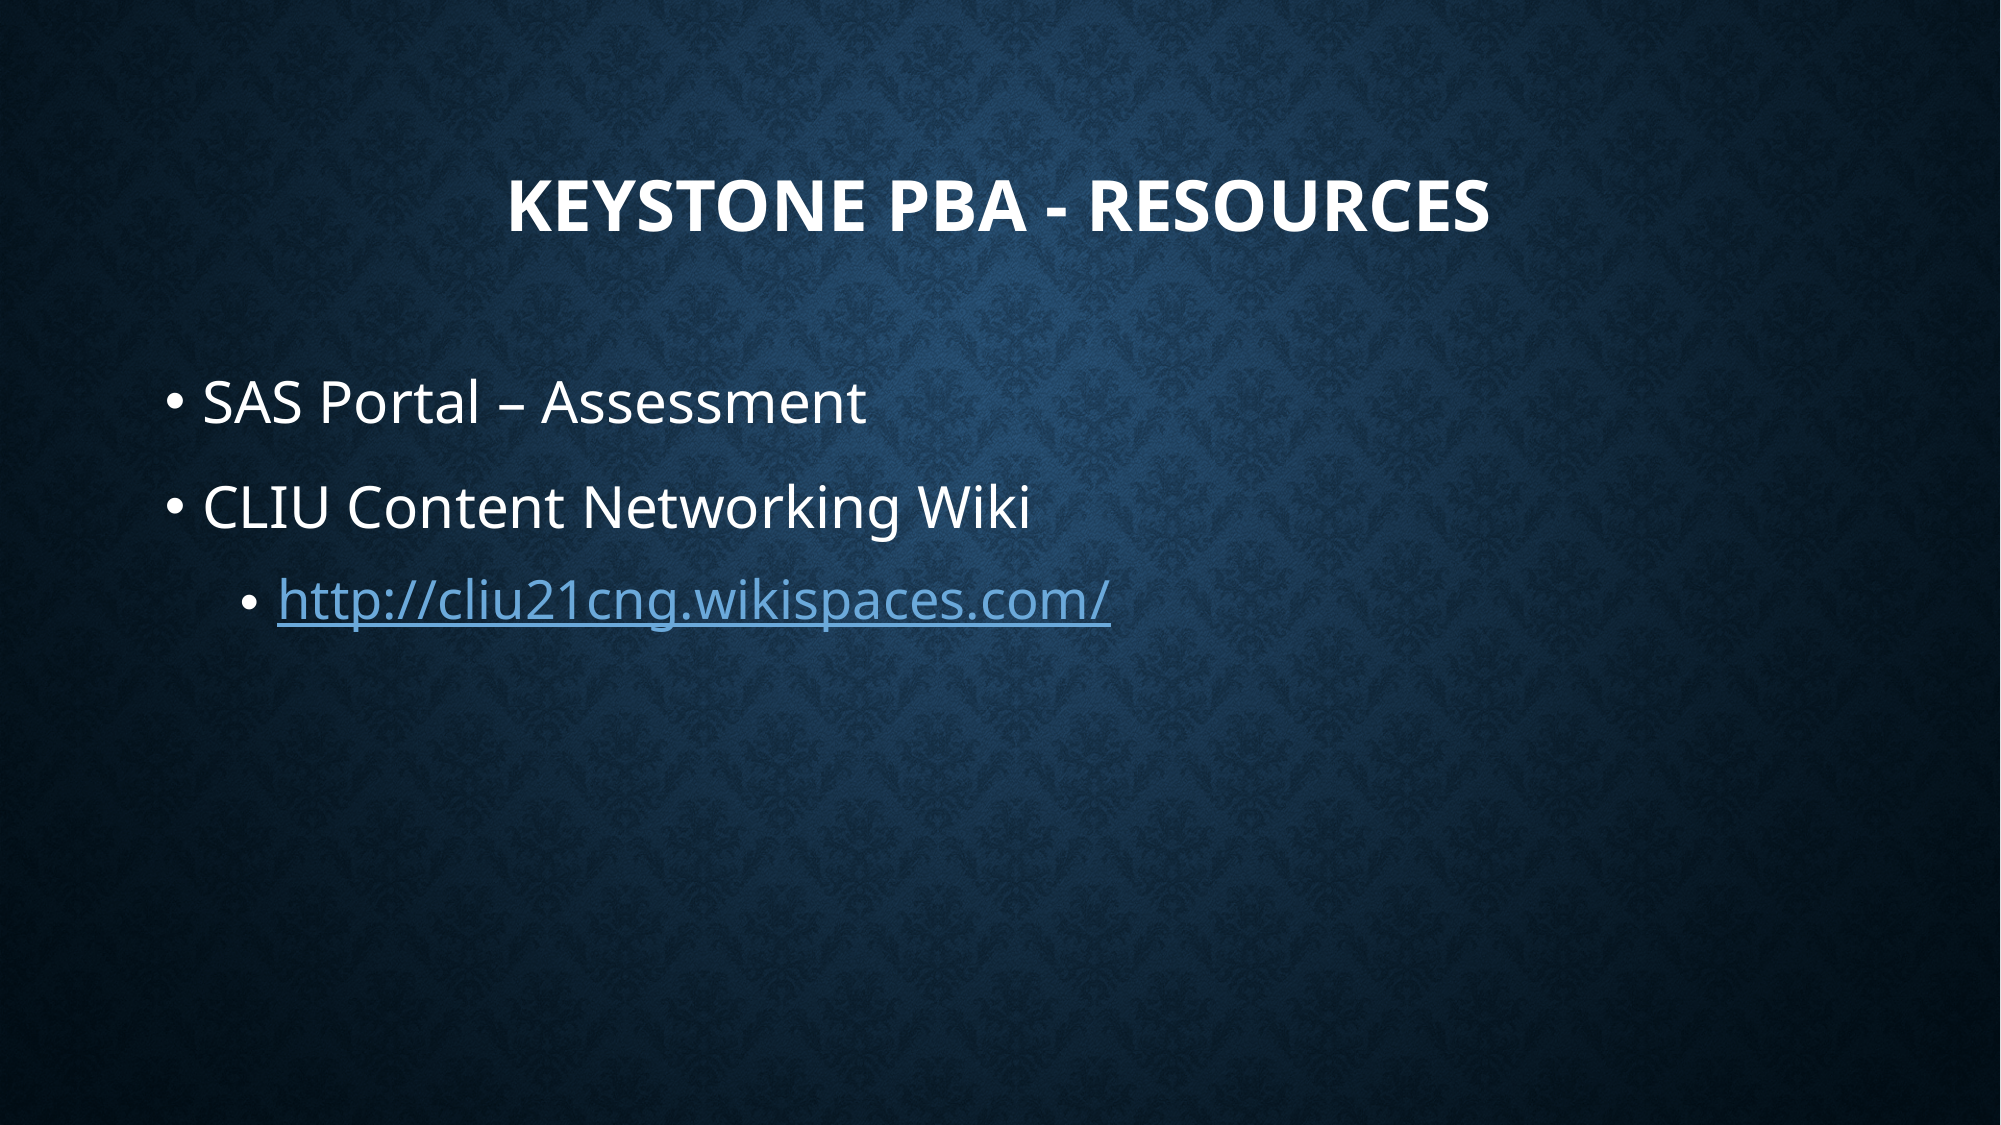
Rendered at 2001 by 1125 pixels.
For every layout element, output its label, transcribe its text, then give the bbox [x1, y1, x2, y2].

title Keystone PBA - resources [149, 99, 1849, 318]
list SAS Portal – Assessment CLIU Content Networking Wiki http://cliu21cng.wikispaces.com/ [149, 343, 1849, 950]
